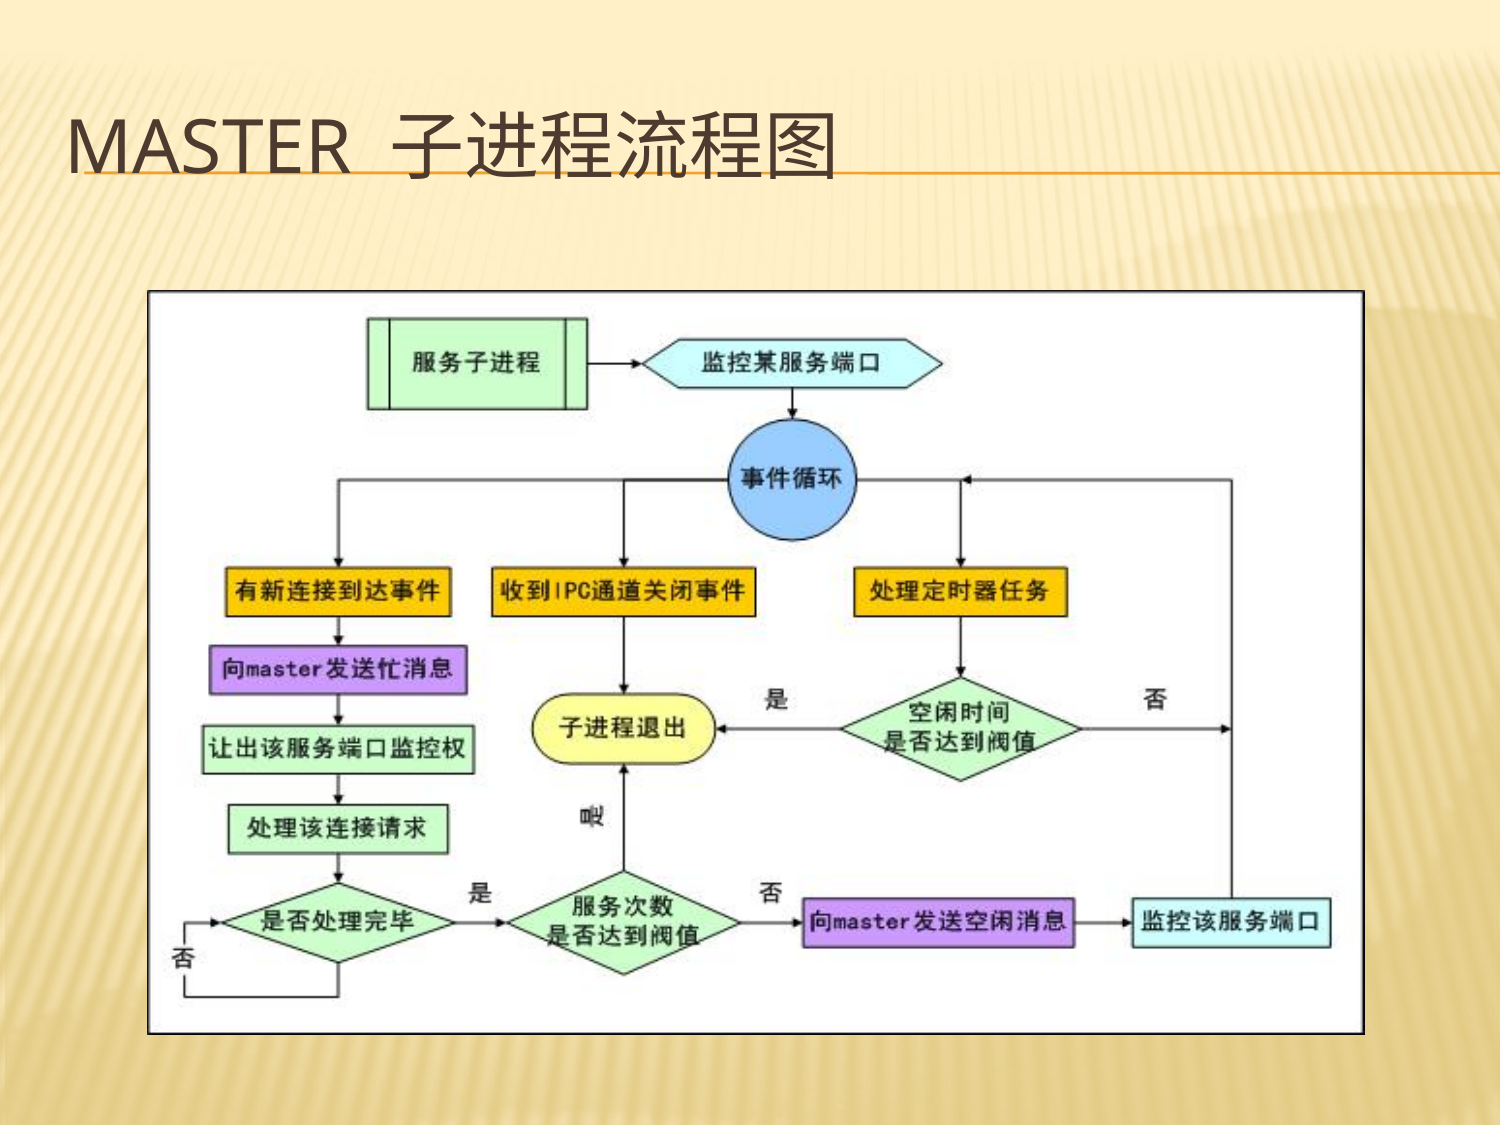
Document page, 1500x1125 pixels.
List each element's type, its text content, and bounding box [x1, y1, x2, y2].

picture [147, 290, 1365, 1036]
title master 子进程流程图 [50, 75, 1475, 213]
